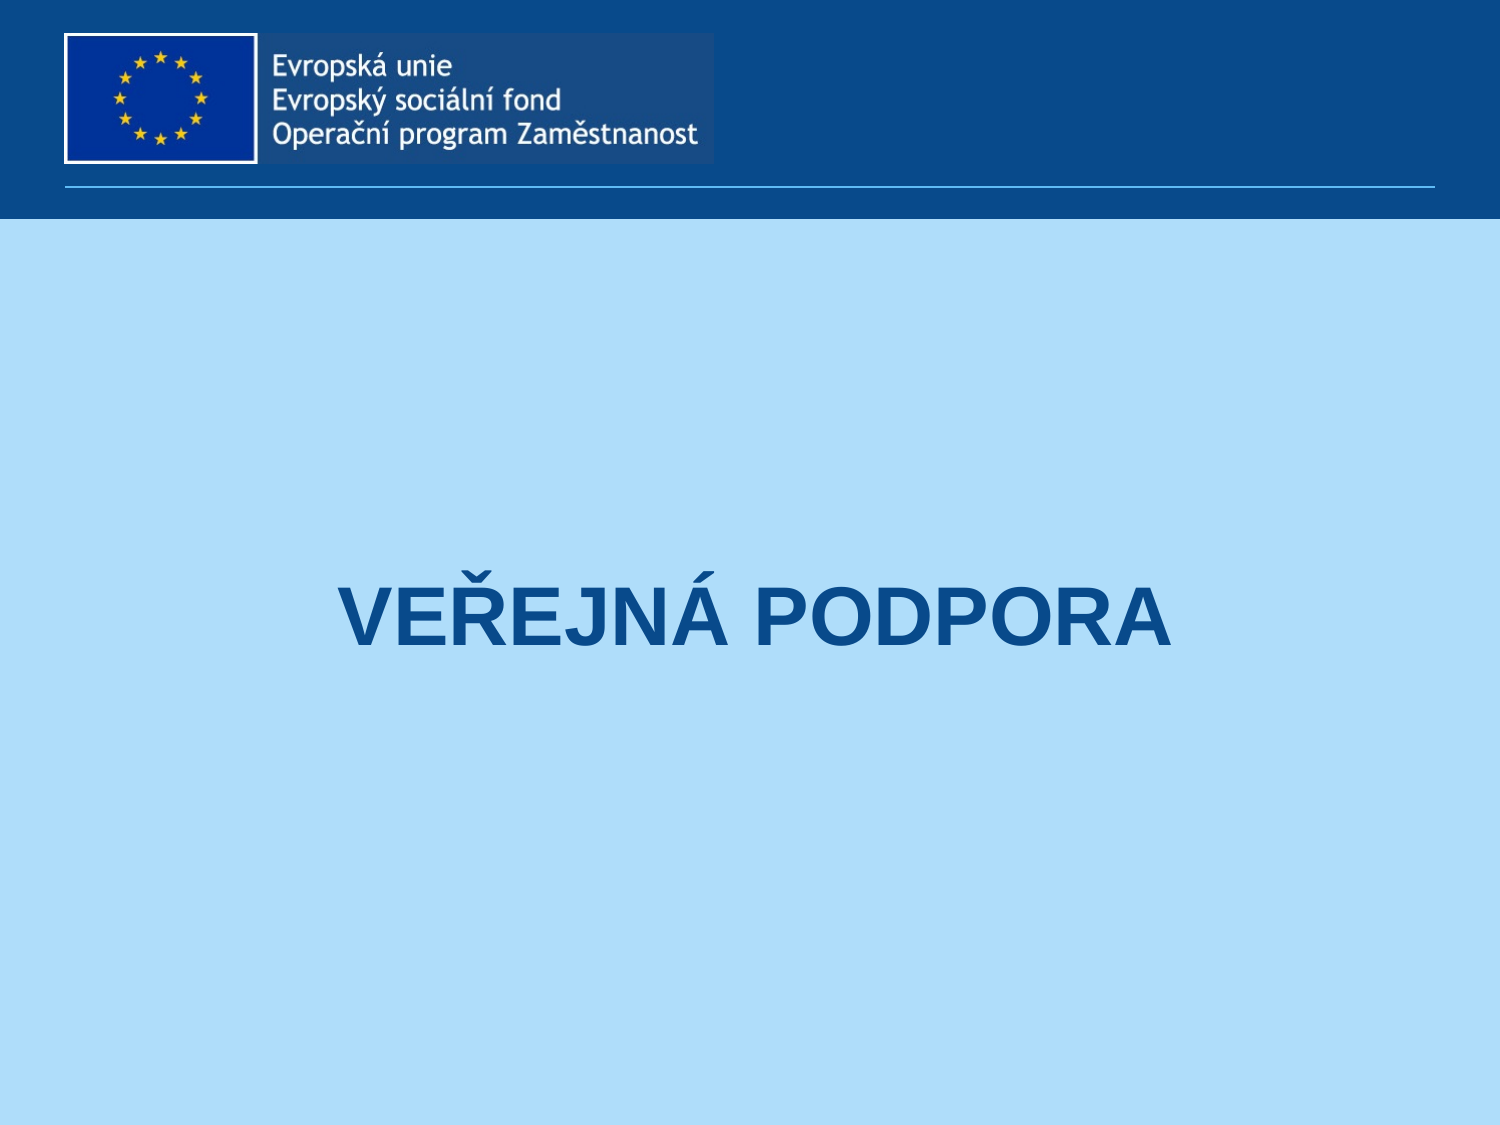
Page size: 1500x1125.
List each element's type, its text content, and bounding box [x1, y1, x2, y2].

title Veřejná podpora [159, 562, 1353, 776]
picture [64, 33, 714, 164]
